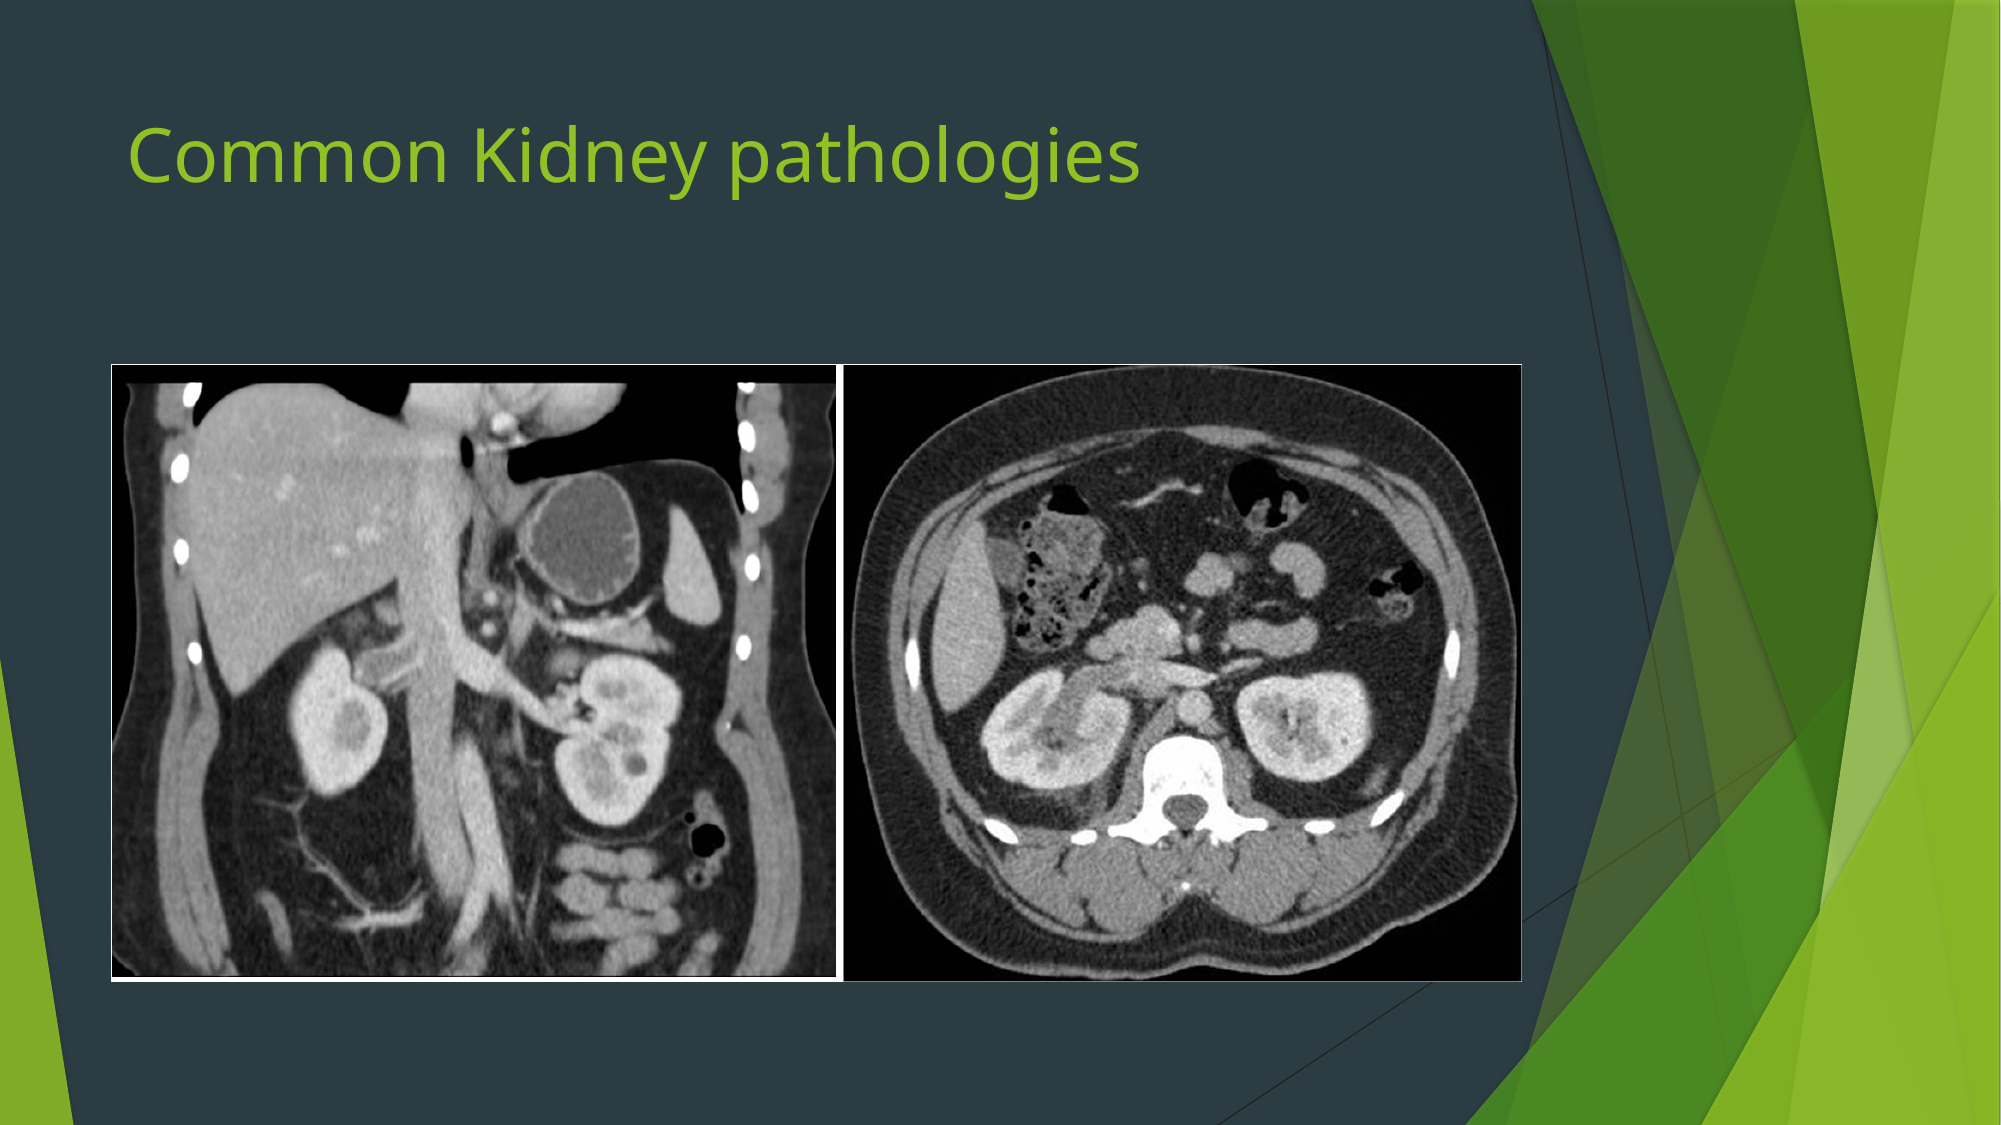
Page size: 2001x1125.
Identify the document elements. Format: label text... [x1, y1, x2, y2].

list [110, 363, 1522, 982]
title Common Kidney pathologies [111, 99, 1522, 317]
